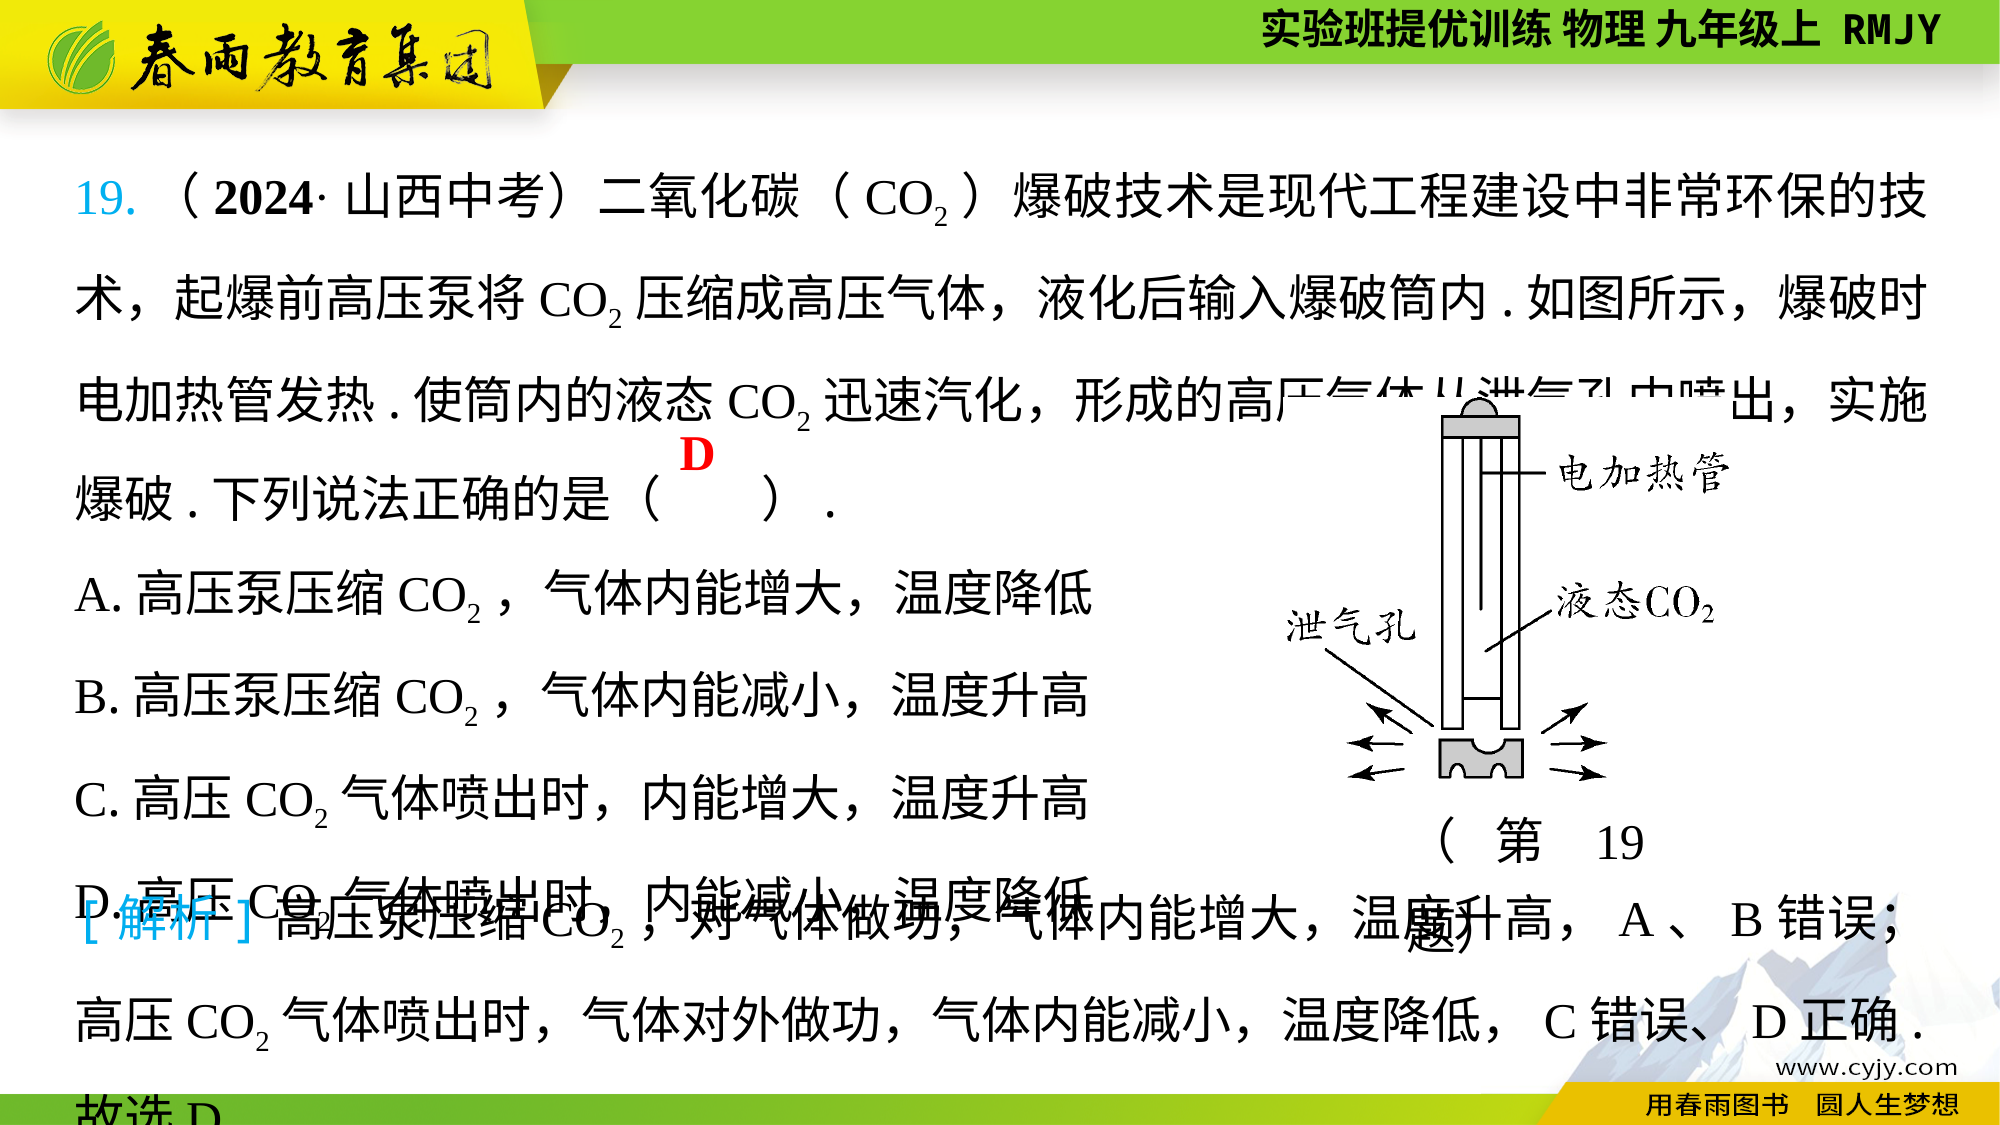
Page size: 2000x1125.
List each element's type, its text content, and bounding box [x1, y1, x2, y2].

text_box [解析]高压泵压缩CO2，对气体做功，气体内能增大，温度升高，A、B错误；高压CO2气体喷出时，气体对外做功，气体内能减小，温度降低，C错误、D正确.故选D. [59, 844, 1944, 1125]
text_box D [664, 412, 731, 488]
picture [0, 0, 2000, 1125]
picture [1283, 396, 1733, 782]
text_box （第19题） [1391, 789, 1672, 844]
list 19.（2024·山西中考）二氧化碳（CO2）爆破技术是现代工程建设中非常环保的技术，起爆前高压泵将CO2压缩成高压气体，液化后输入爆破筒内.如图所示，爆破时电加热管发热.使筒内的液态CO2迅速汽化，形成的高压气体从泄气孔中喷出，实施爆破.下列说法正确的是（ ）. A.高压泵压缩CO2，气体内能增大，温度降低 B.高压泵压缩CO2，气体内能减小，温度升高 C.高压CO2气体喷出时，内能增大，温度升高 D.高压CO2气体喷出时，内能减小，温度降低 [59, 122, 1944, 844]
